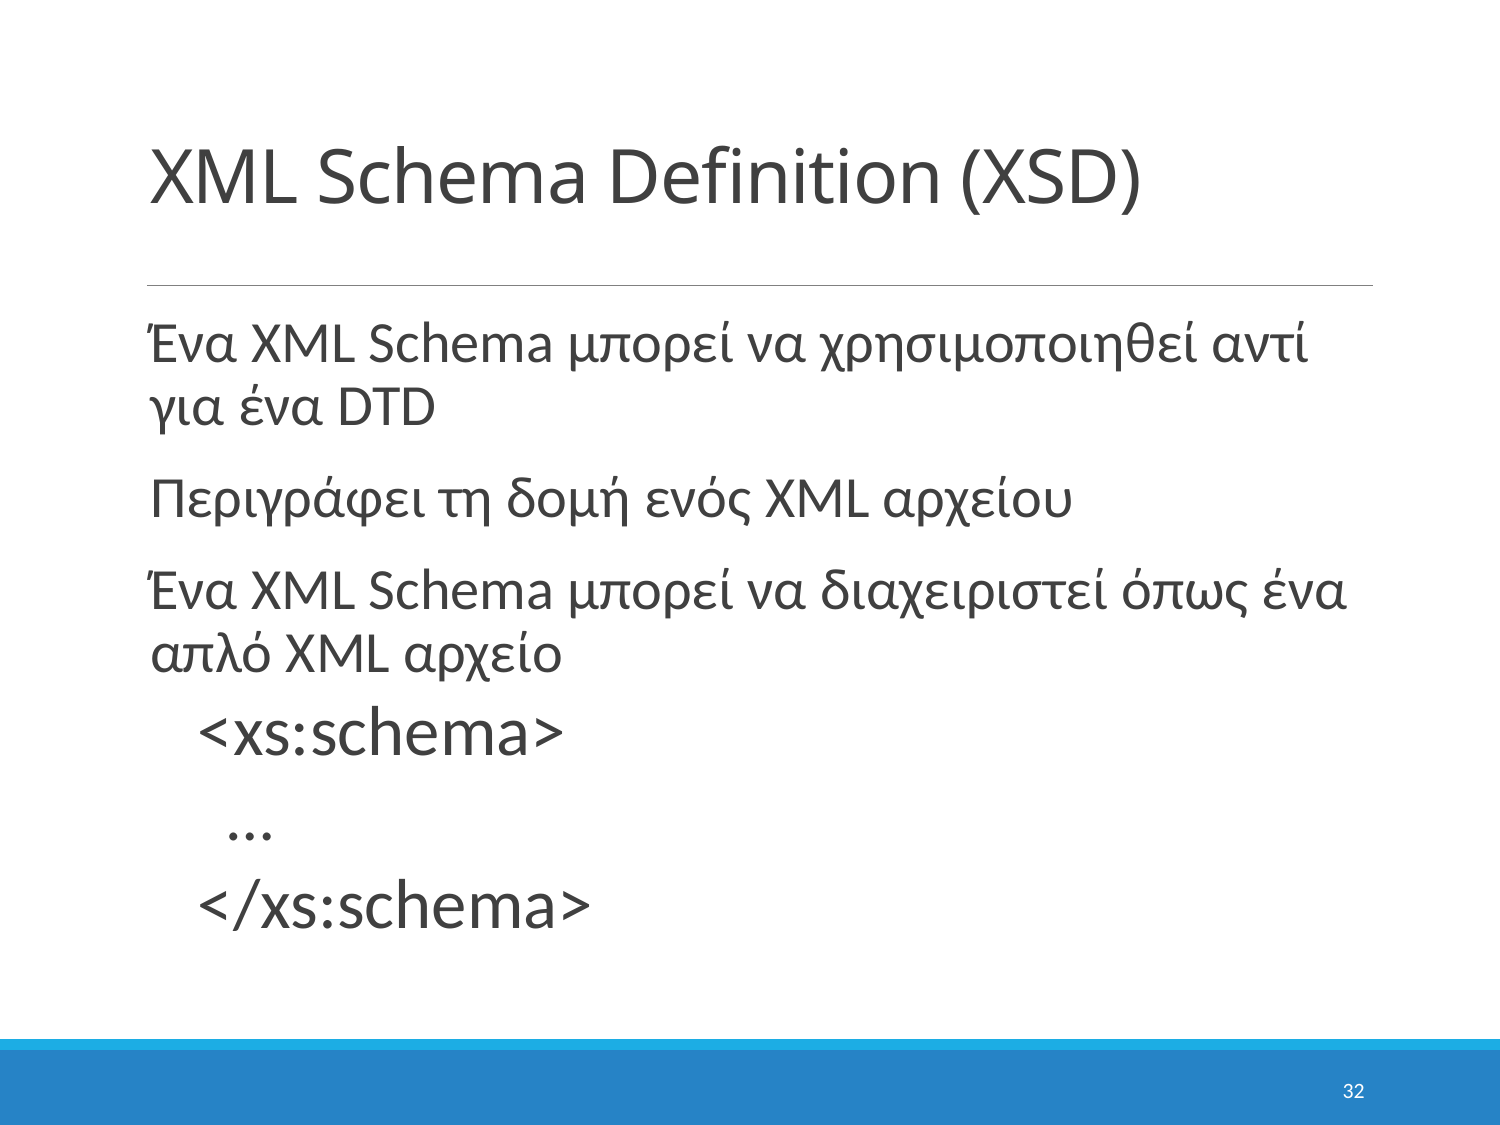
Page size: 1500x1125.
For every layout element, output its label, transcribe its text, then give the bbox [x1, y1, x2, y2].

list Ένα XML Schema μπορεί να χρησιμοποιηθεί αντί για ένα DTD Περιγράφει τη δομή ενός XML αρχείου Ένα XML Schema μπορεί να διαχειριστεί όπως ένα απλό XML αρχείο <xs:schema> … </xs:schema> [135, 304, 1373, 1029]
title XML Schema Definition (XSD) [135, 43, 1373, 227]
slide_number 32 [1218, 1059, 1380, 1120]
